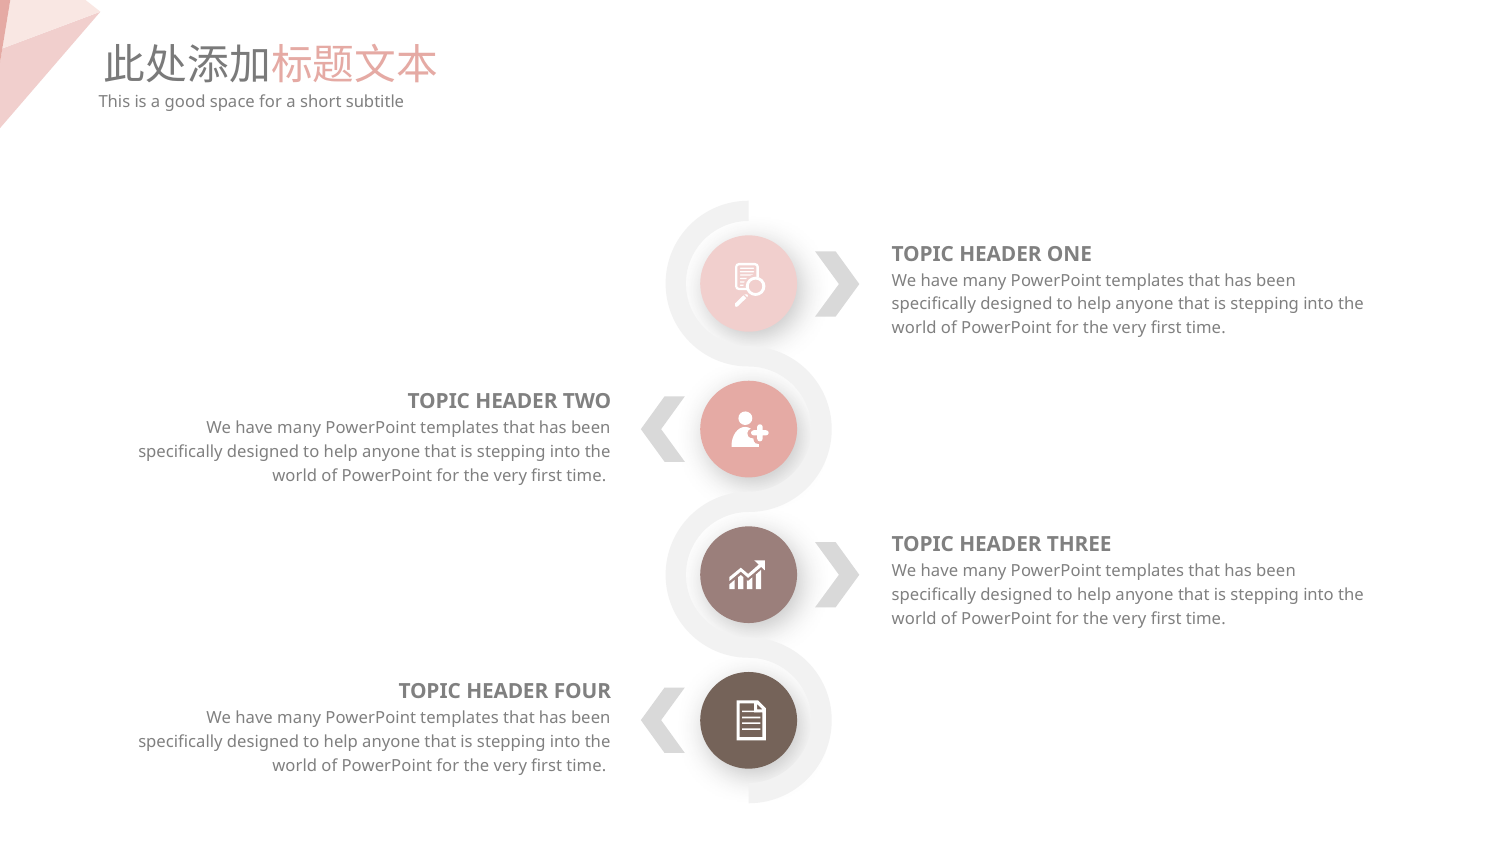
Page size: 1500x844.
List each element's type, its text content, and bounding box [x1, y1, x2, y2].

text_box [734, 262, 767, 308]
text_box [698, 233, 800, 334]
text_box TOPIC HEADER THREE We have many PowerPoint templates that has been specifically designed to help anyone that is stepping into the world of PowerPoint for the very first time. [891, 526, 1376, 628]
text_box [640, 687, 685, 753]
text_box [815, 251, 860, 317]
text_box 此处添加标题文本 [104, 30, 454, 95]
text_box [729, 560, 766, 590]
text_box TOPIC HEADER ONE We have many PowerPoint templates that has been specifically designed to help anyone that is stepping into the world of PowerPoint for the very first time. [891, 235, 1376, 338]
text_box [815, 542, 860, 608]
text_box [698, 524, 800, 626]
text_box [665, 200, 832, 804]
text_box [698, 378, 800, 480]
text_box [736, 700, 767, 741]
text_box TOPIC HEADER TWO We have many PowerPoint templates that has been specifically designed to help anyone that is stepping into the world of PowerPoint for the very first time. [126, 382, 612, 485]
text_box This is a good space for a short subtitle [104, 83, 420, 119]
text_box [640, 396, 685, 462]
text_box [698, 669, 800, 771]
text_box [0, 0, 101, 131]
text_box TOPIC HEADER FOUR We have many PowerPoint templates that has been specifically designed to help anyone that is stepping into the world of PowerPoint for the very first time. [126, 673, 612, 775]
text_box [731, 411, 769, 448]
